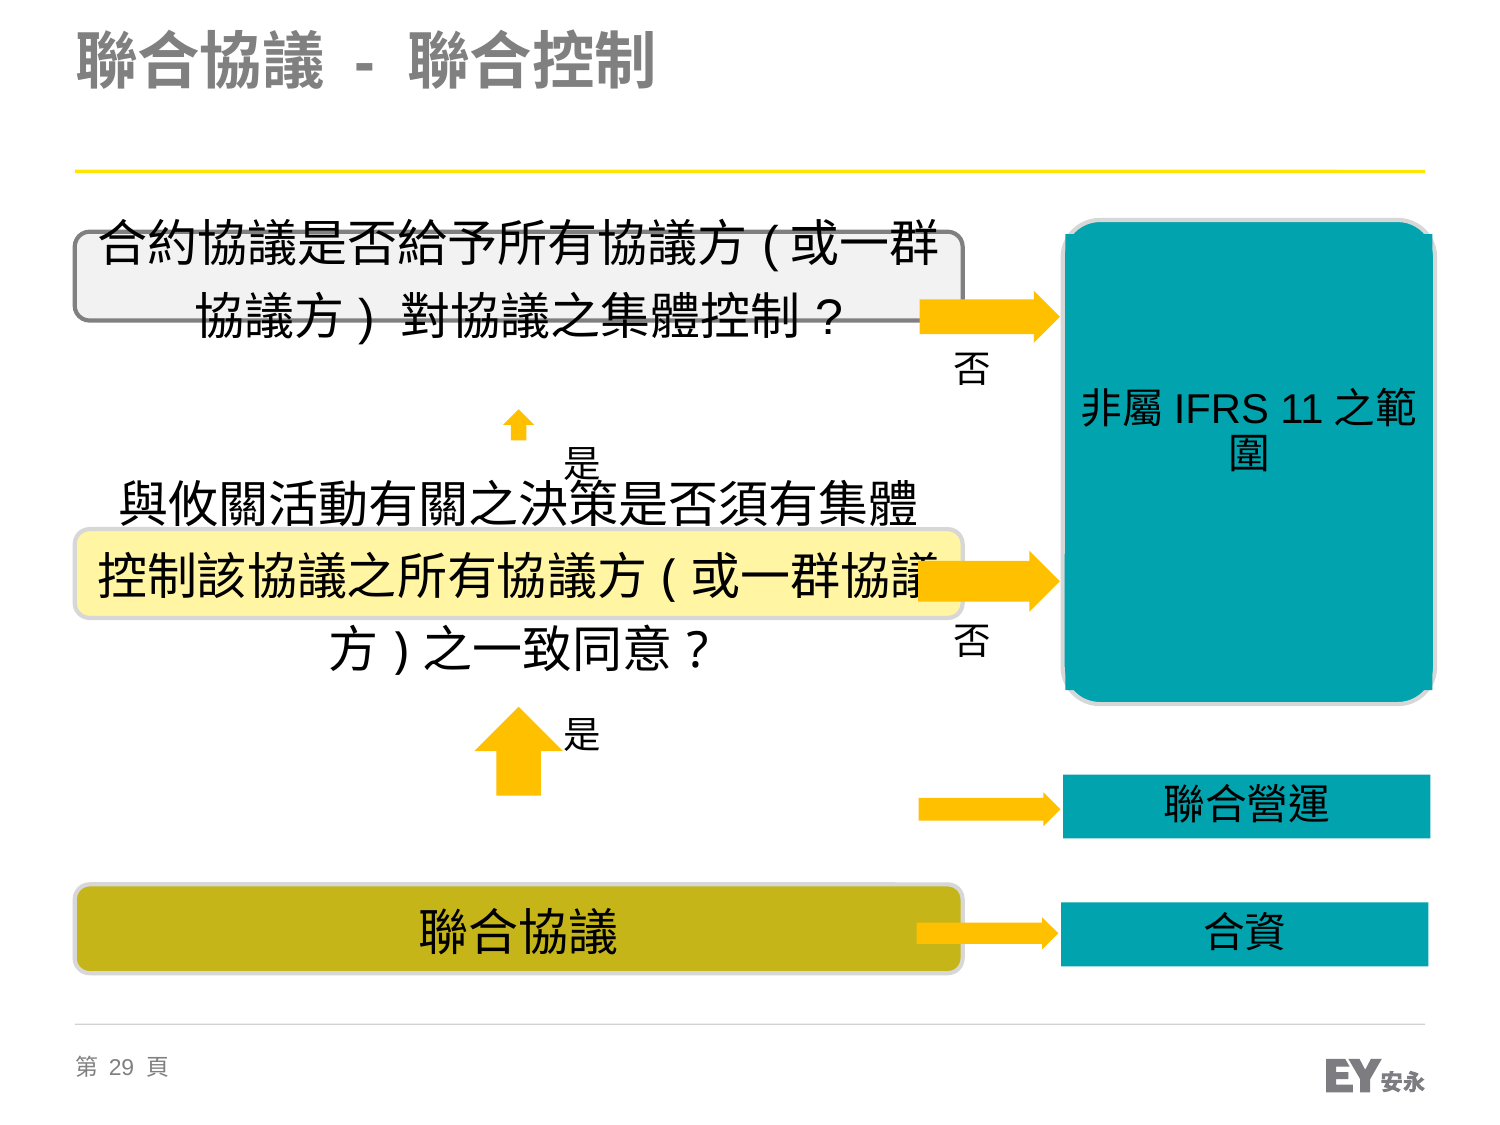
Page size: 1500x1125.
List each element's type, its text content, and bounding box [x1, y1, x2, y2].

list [74, 231, 963, 974]
text_box [967, 792, 1061, 827]
text_box [967, 917, 1059, 950]
text_box 合資 [1061, 902, 1429, 967]
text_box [548, 219, 1436, 766]
title 聯合協議 - 聯合控制 [75, 33, 1425, 175]
text_box 聯合營運 [1063, 774, 1431, 839]
